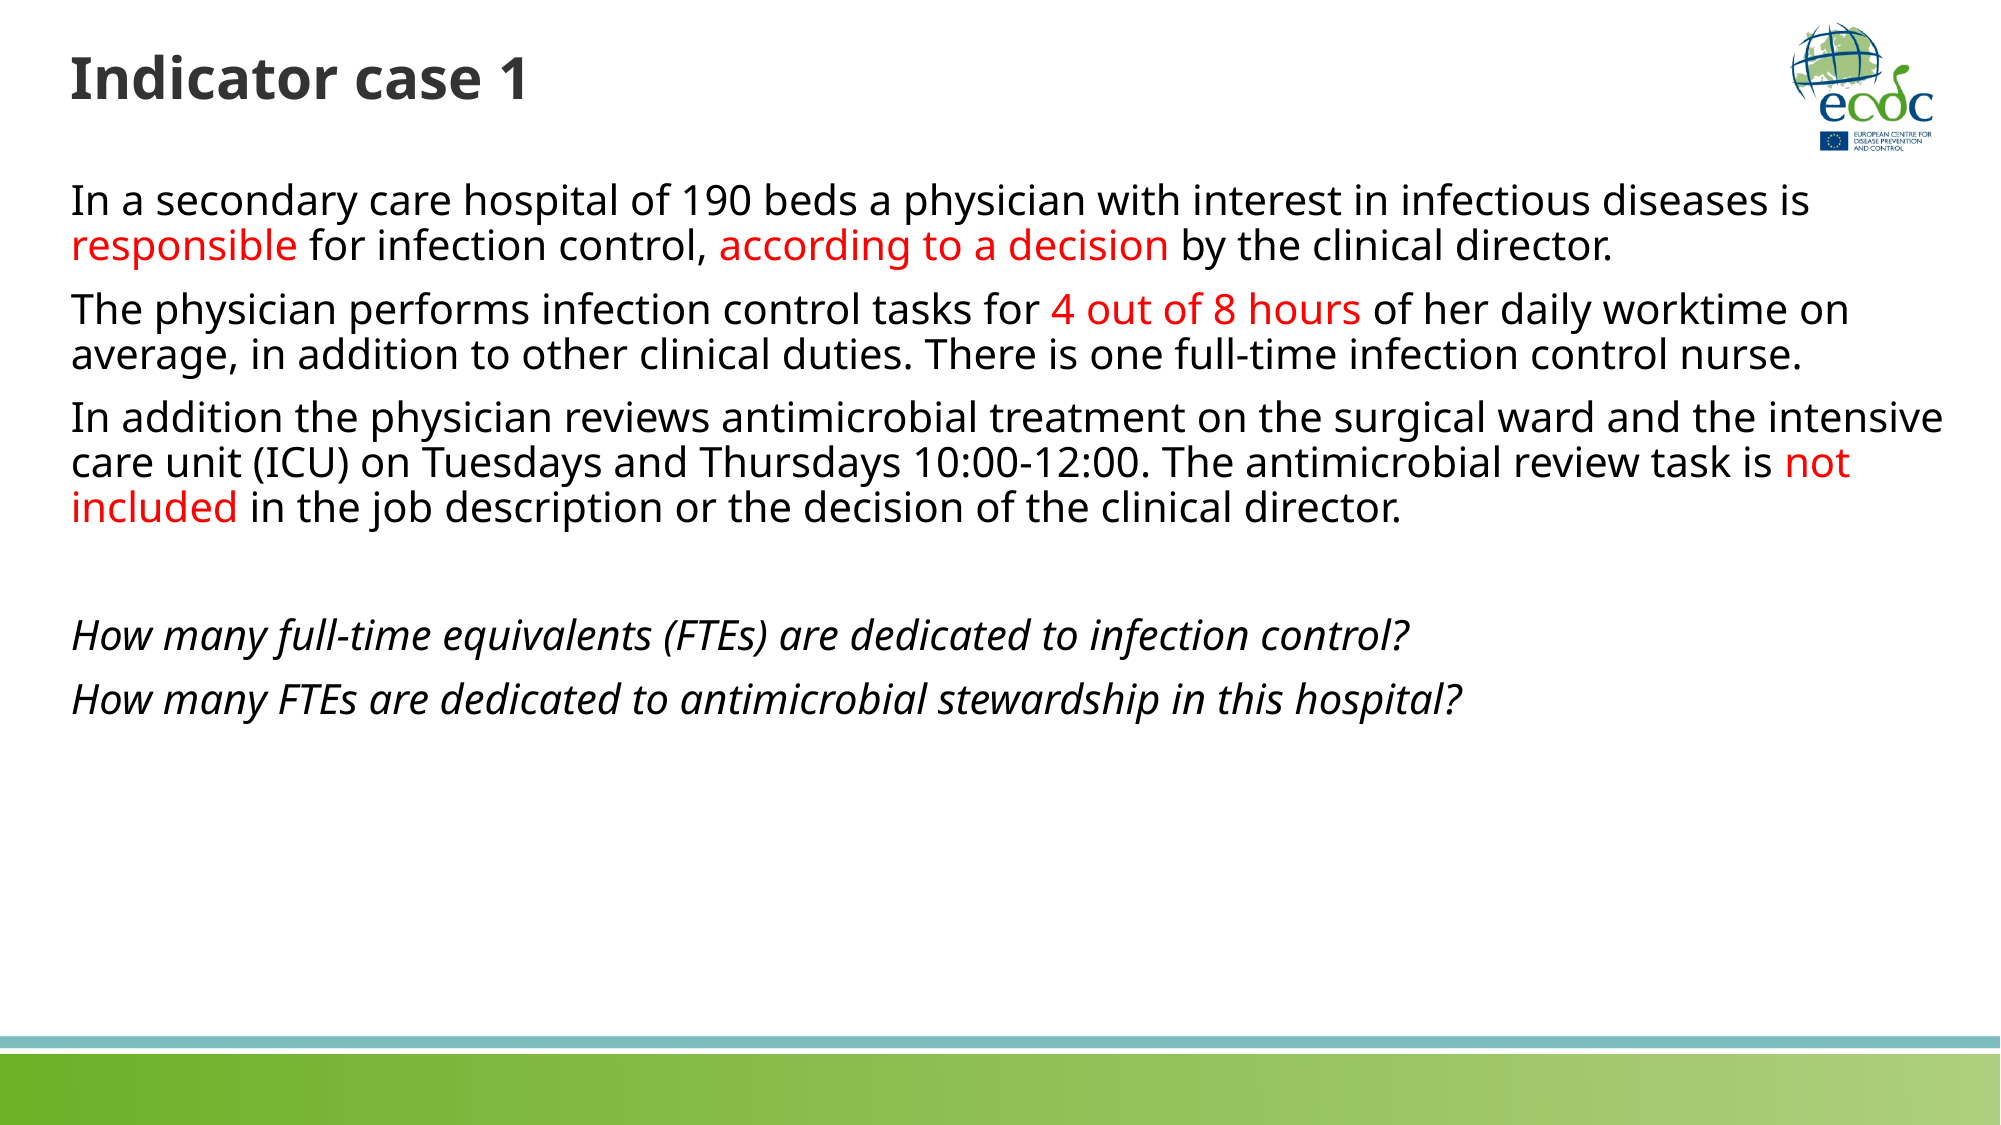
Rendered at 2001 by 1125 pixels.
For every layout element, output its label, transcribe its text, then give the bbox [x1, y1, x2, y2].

picture [0, 0, 2000, 1125]
list In a secondary care hospital of 190 beds a physician with interest in infectious diseases is responsible for infection control, according to a decision by the clinical director. The physician performs infection control tasks for 4 out of 8 hours of her daily worktime on average, in addition to other clinical duties. There is one full-time infection control nurse. In addition the physician reviews antimicrobial treatment on the surgical ward and the intensive care unit (ICU) on Tuesdays and Thursdays 10:00-12:00. The antimicrobial review task is not included in the job description or the decision of the clinical director. How many full-time equivalents (FTEs) are dedicated to infection control? How many FTEs are dedicated to antimicrobial stewardship in this hospital? [70, 179, 1964, 1025]
title Indicator case 1 [70, 49, 1764, 179]
